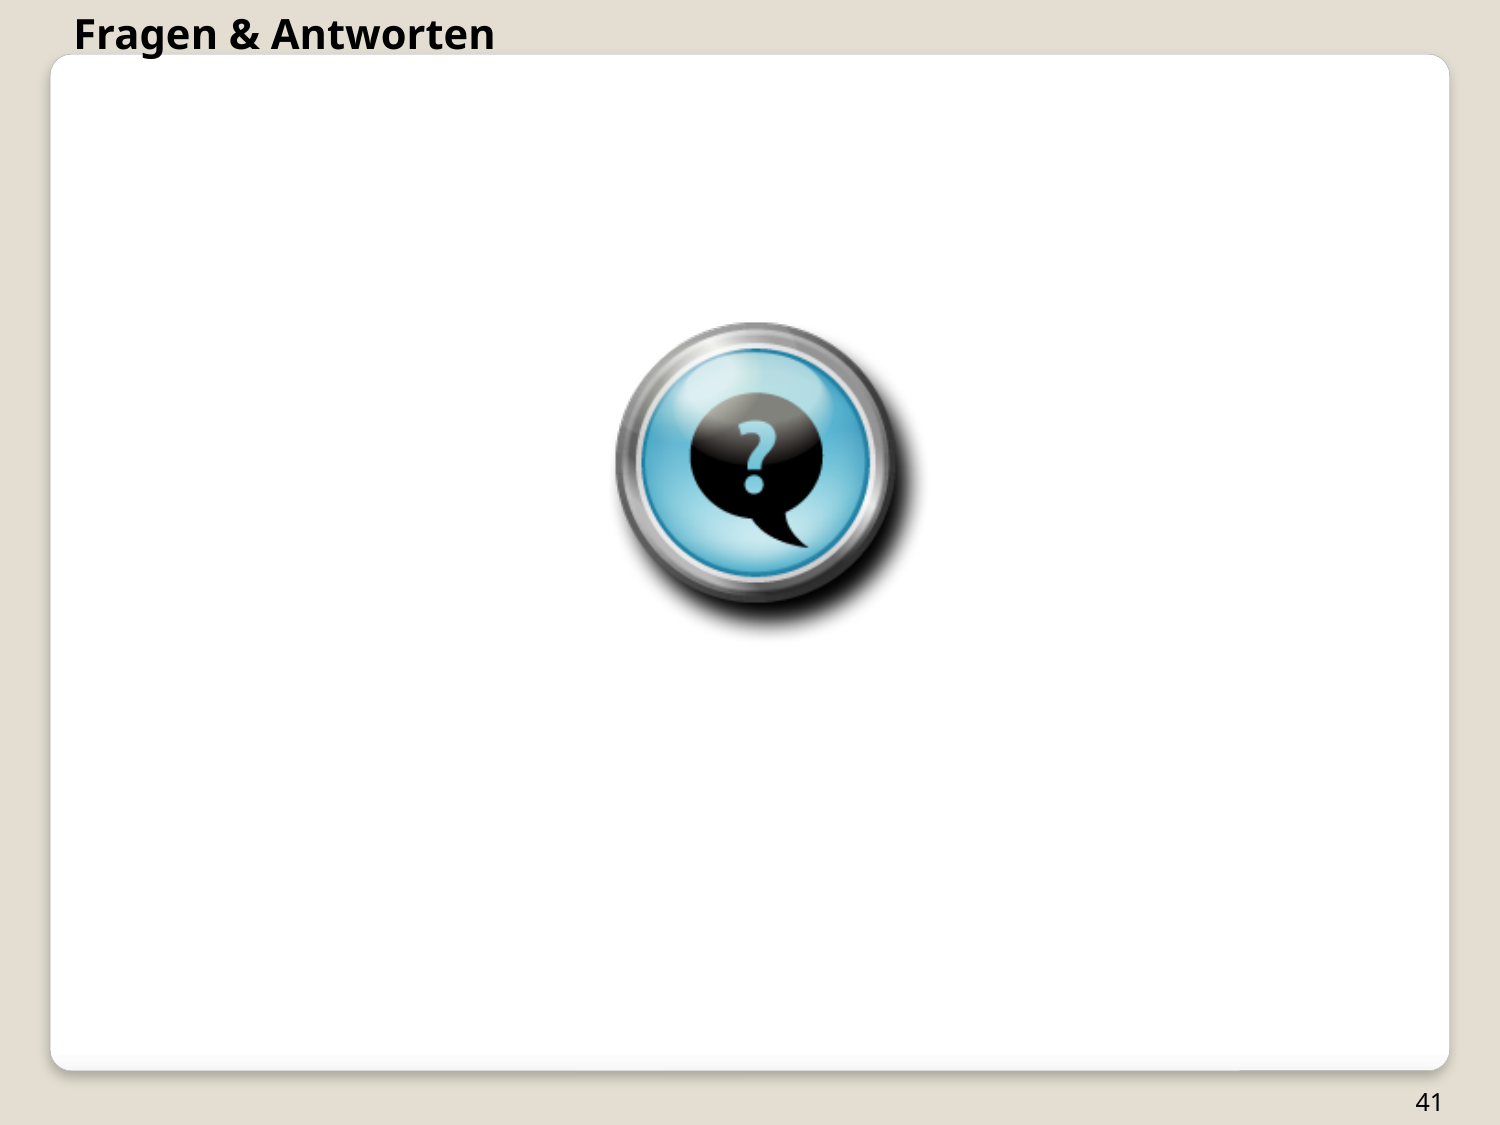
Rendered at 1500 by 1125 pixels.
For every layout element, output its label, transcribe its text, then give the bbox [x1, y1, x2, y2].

text_box Fragen & Antworten [58, 0, 1325, 65]
picture [609, 316, 938, 645]
